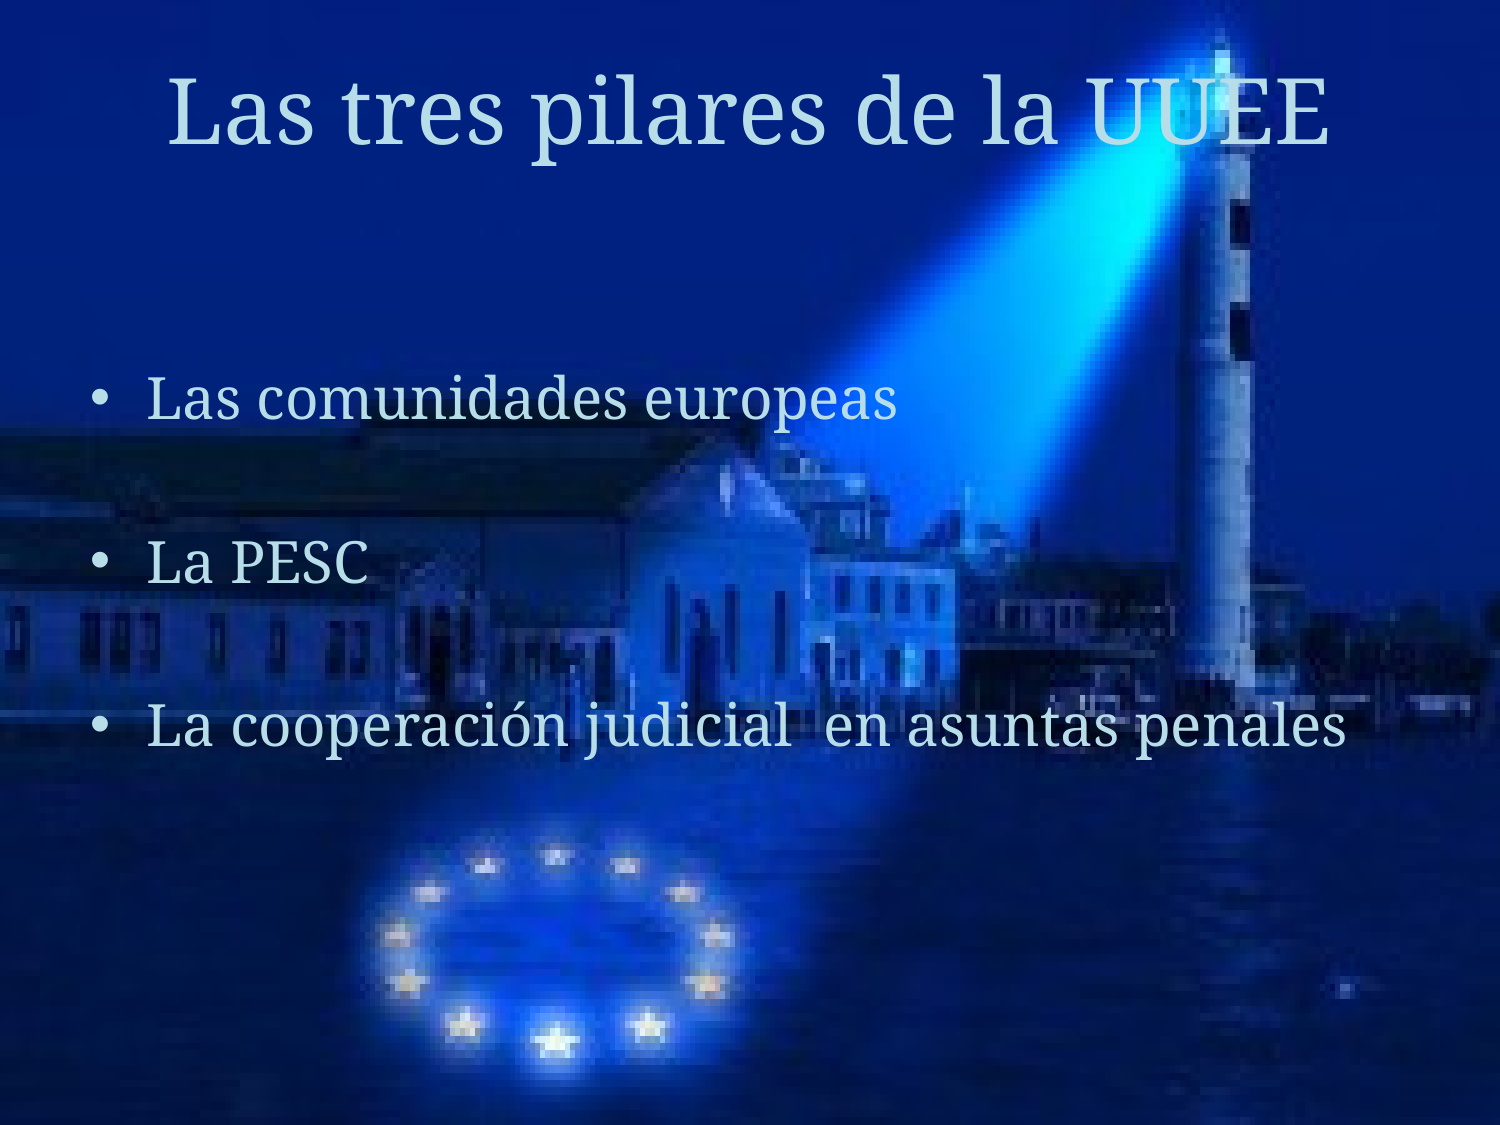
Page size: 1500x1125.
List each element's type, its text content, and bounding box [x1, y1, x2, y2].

text_box Las tres pilares de la UUEE [74, 45, 1425, 233]
text_box Las comunidades europeas La PESC La cooperación judicial en asuntas penales [74, 262, 1425, 1005]
picture [0, 0, 1500, 1125]
